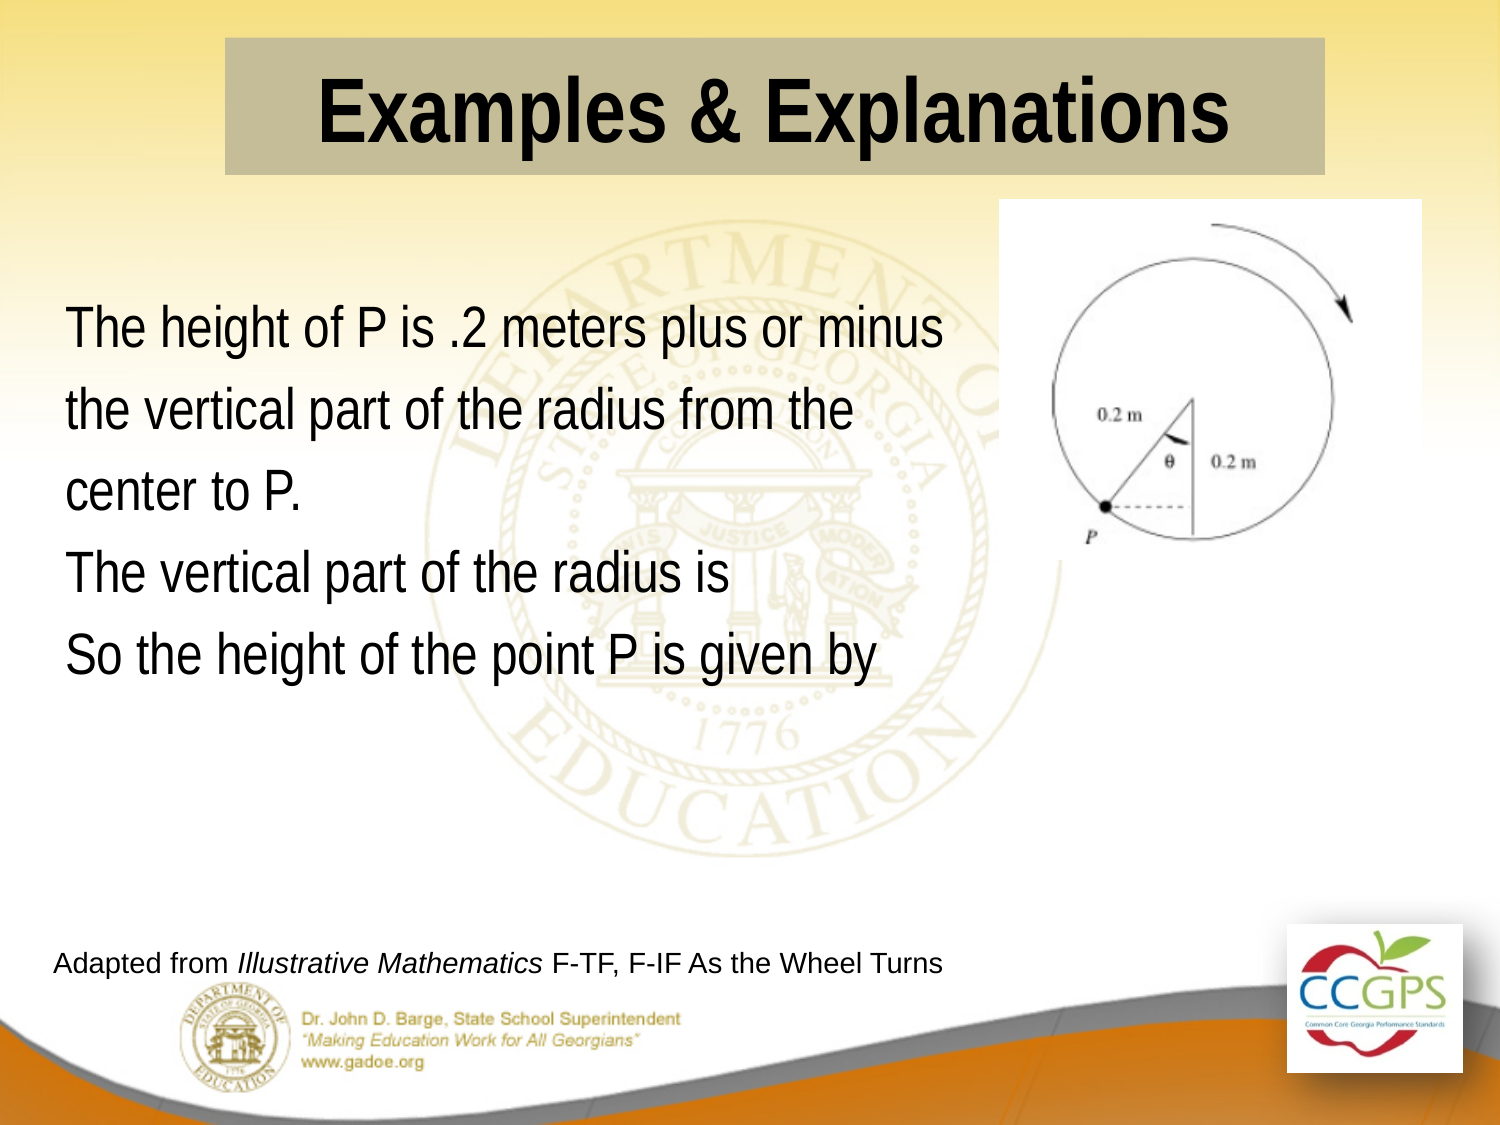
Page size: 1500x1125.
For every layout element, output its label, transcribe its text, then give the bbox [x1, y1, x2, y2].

title Examples & Explanations [224, 37, 1326, 176]
text_box Adapted from Illustrative Mathematics F-TF, F-IF As the Wheel Turns [38, 936, 959, 987]
picture [0, 0, 1500, 1125]
